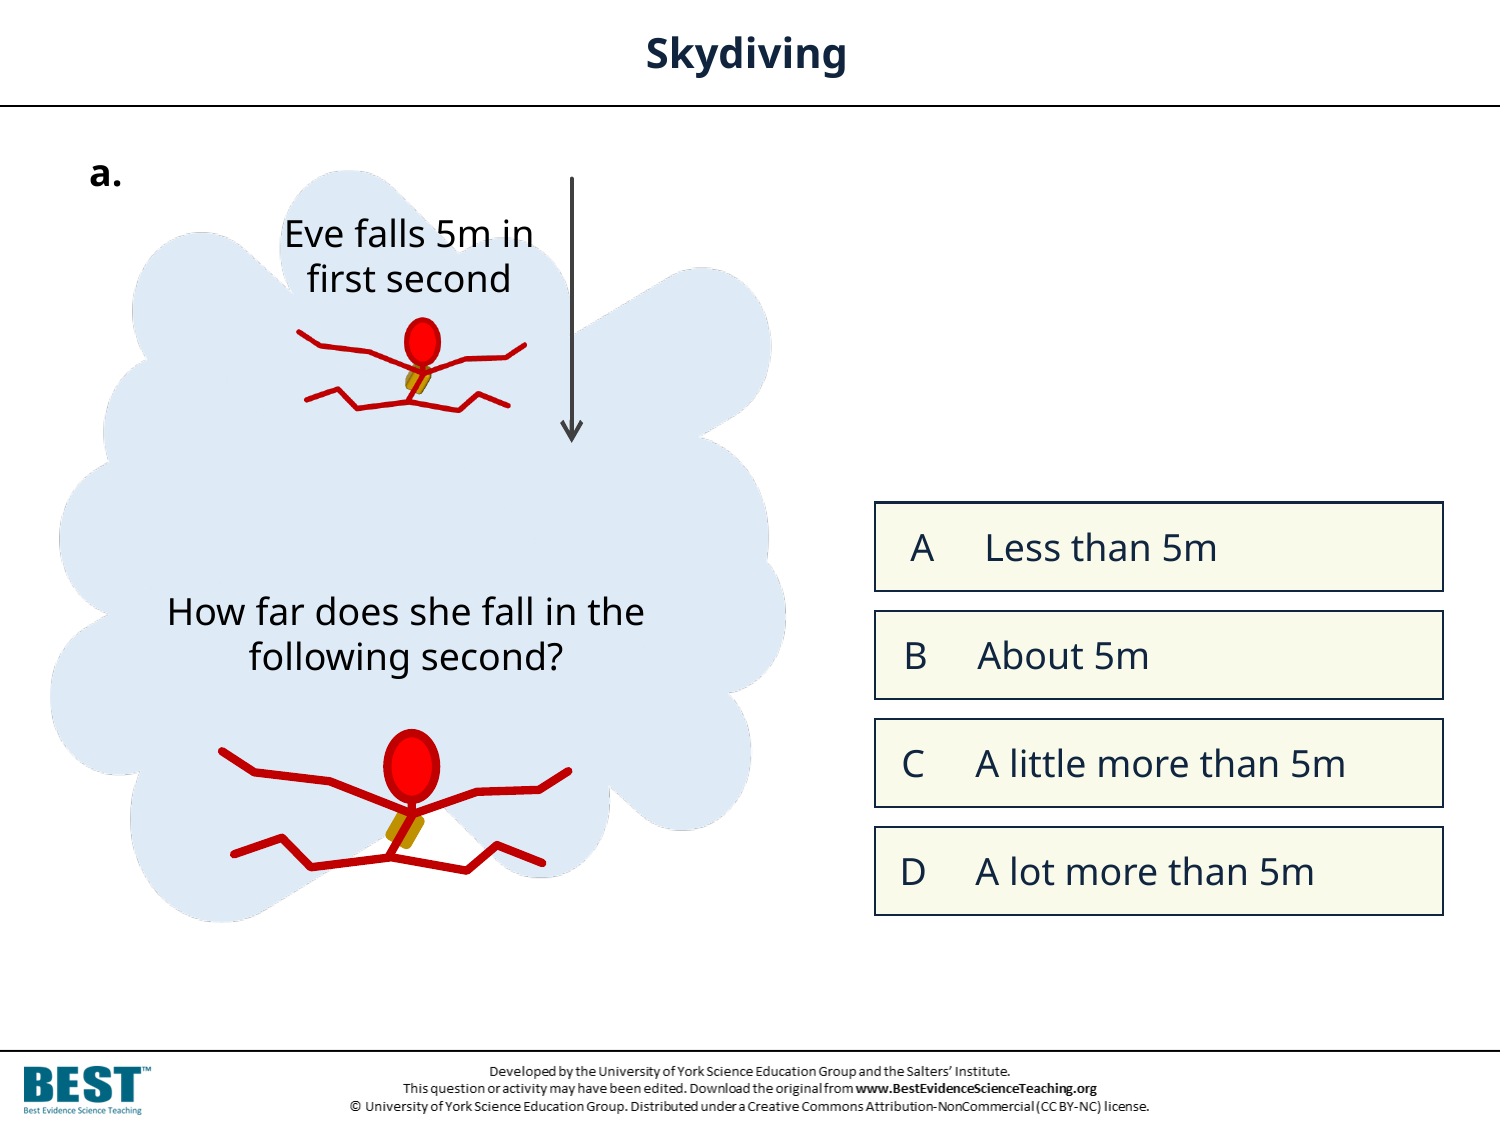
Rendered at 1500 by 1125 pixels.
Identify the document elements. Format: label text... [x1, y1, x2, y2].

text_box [875, 502, 1450, 808]
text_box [50, 170, 787, 923]
text_box Skydiving [23, 4, 1471, 99]
picture [0, 105, 1500, 1125]
